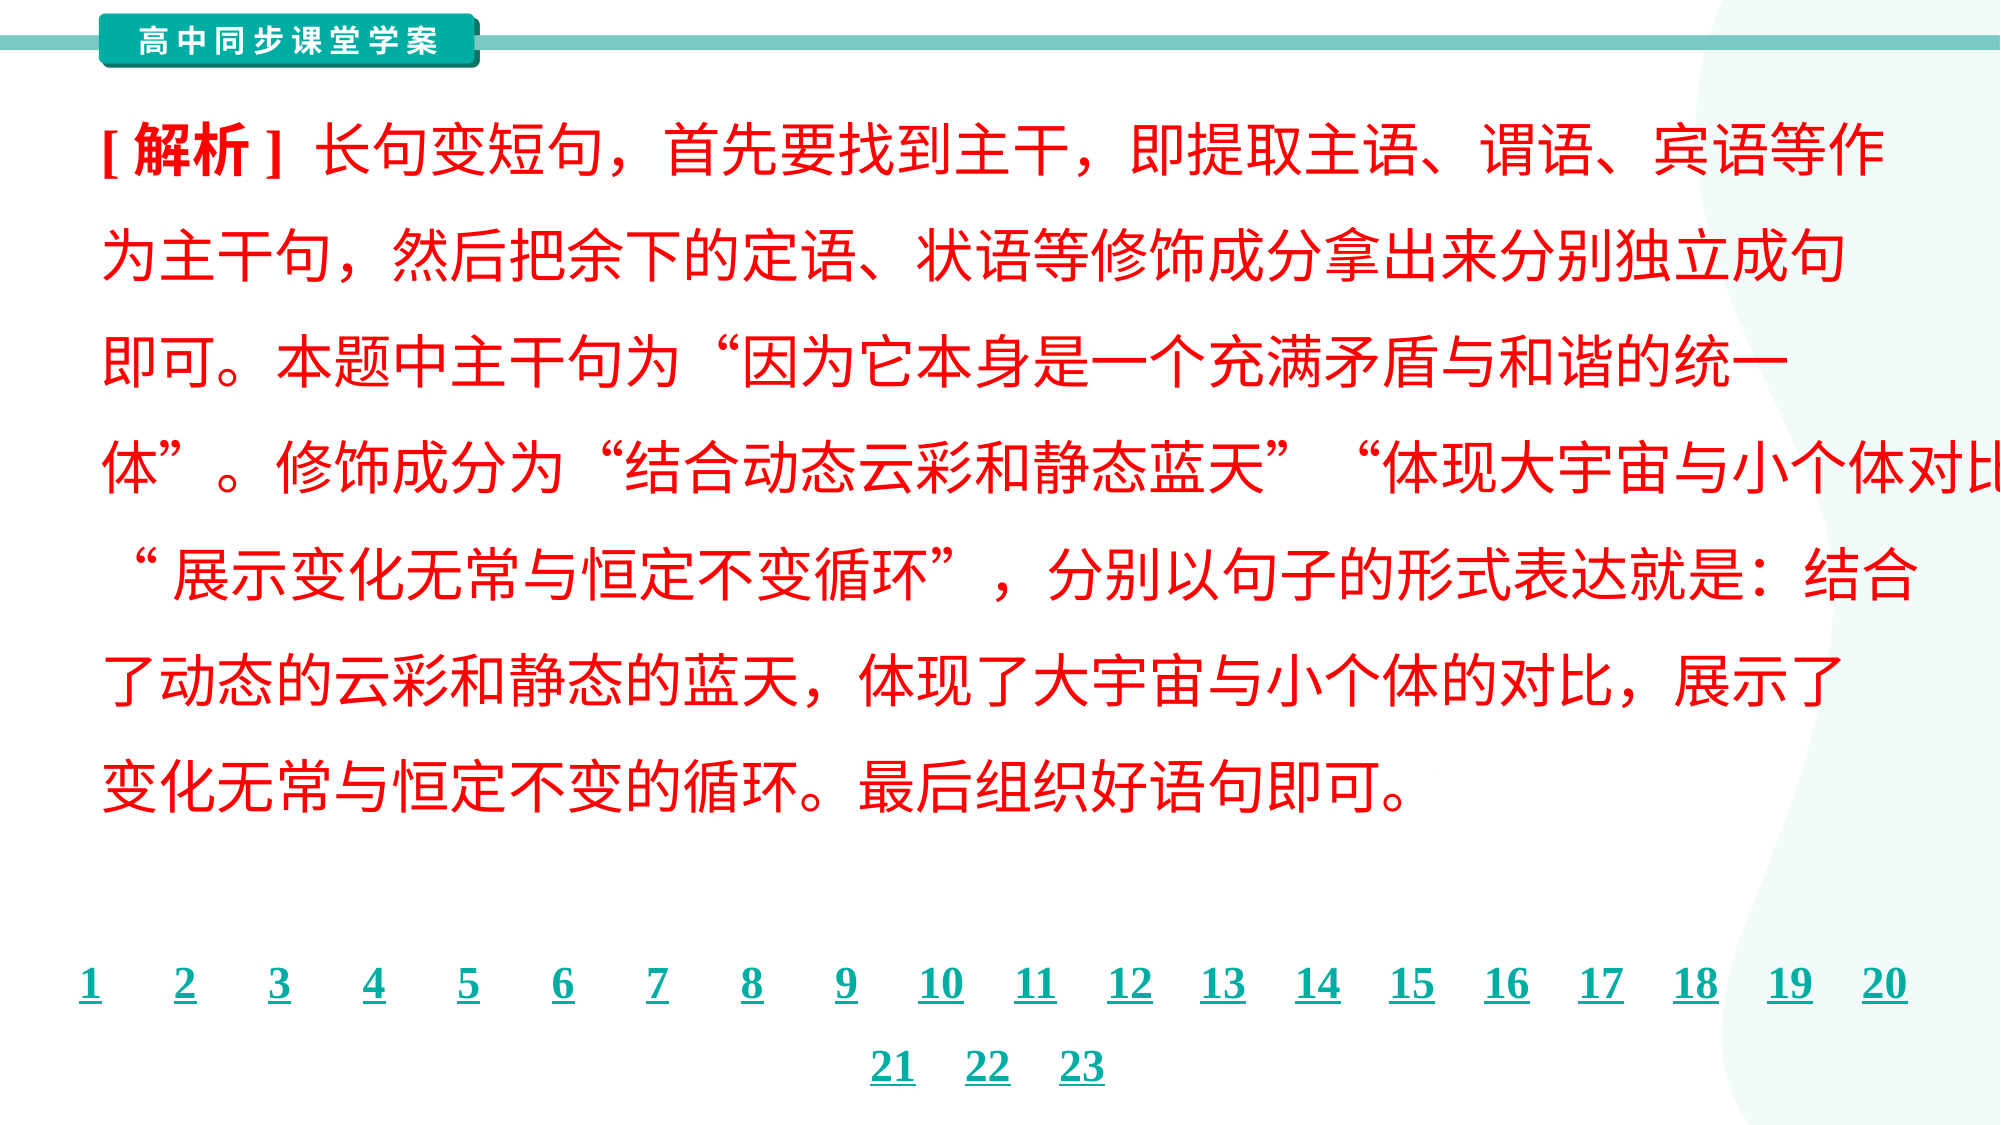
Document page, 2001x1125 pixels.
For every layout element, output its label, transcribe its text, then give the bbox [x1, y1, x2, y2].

picture [0, 0, 2000, 1125]
text_box [解析] 长句变短句，首先要找到主干，即提取主语、谓语、宾语等作 为主干句，然后把余下的定语、状语等修饰成分拿出来分别独立成句 即可。本题中主干句为“因为它本身是一个充满矛盾与和谐的统一 体”。修饰成分为“结合动态云彩和静态蓝天”“体现大宇宙与小个体对比” “展示变化无常与恒定不变循环”，分别以句子的形式表达就是：结合 了动态的云彩和静态的蓝天，体现了大宇宙与小个体的对比，展示了 变化无常与恒定不变的循环。最后组织好语句即可。 [100, 76, 1899, 821]
